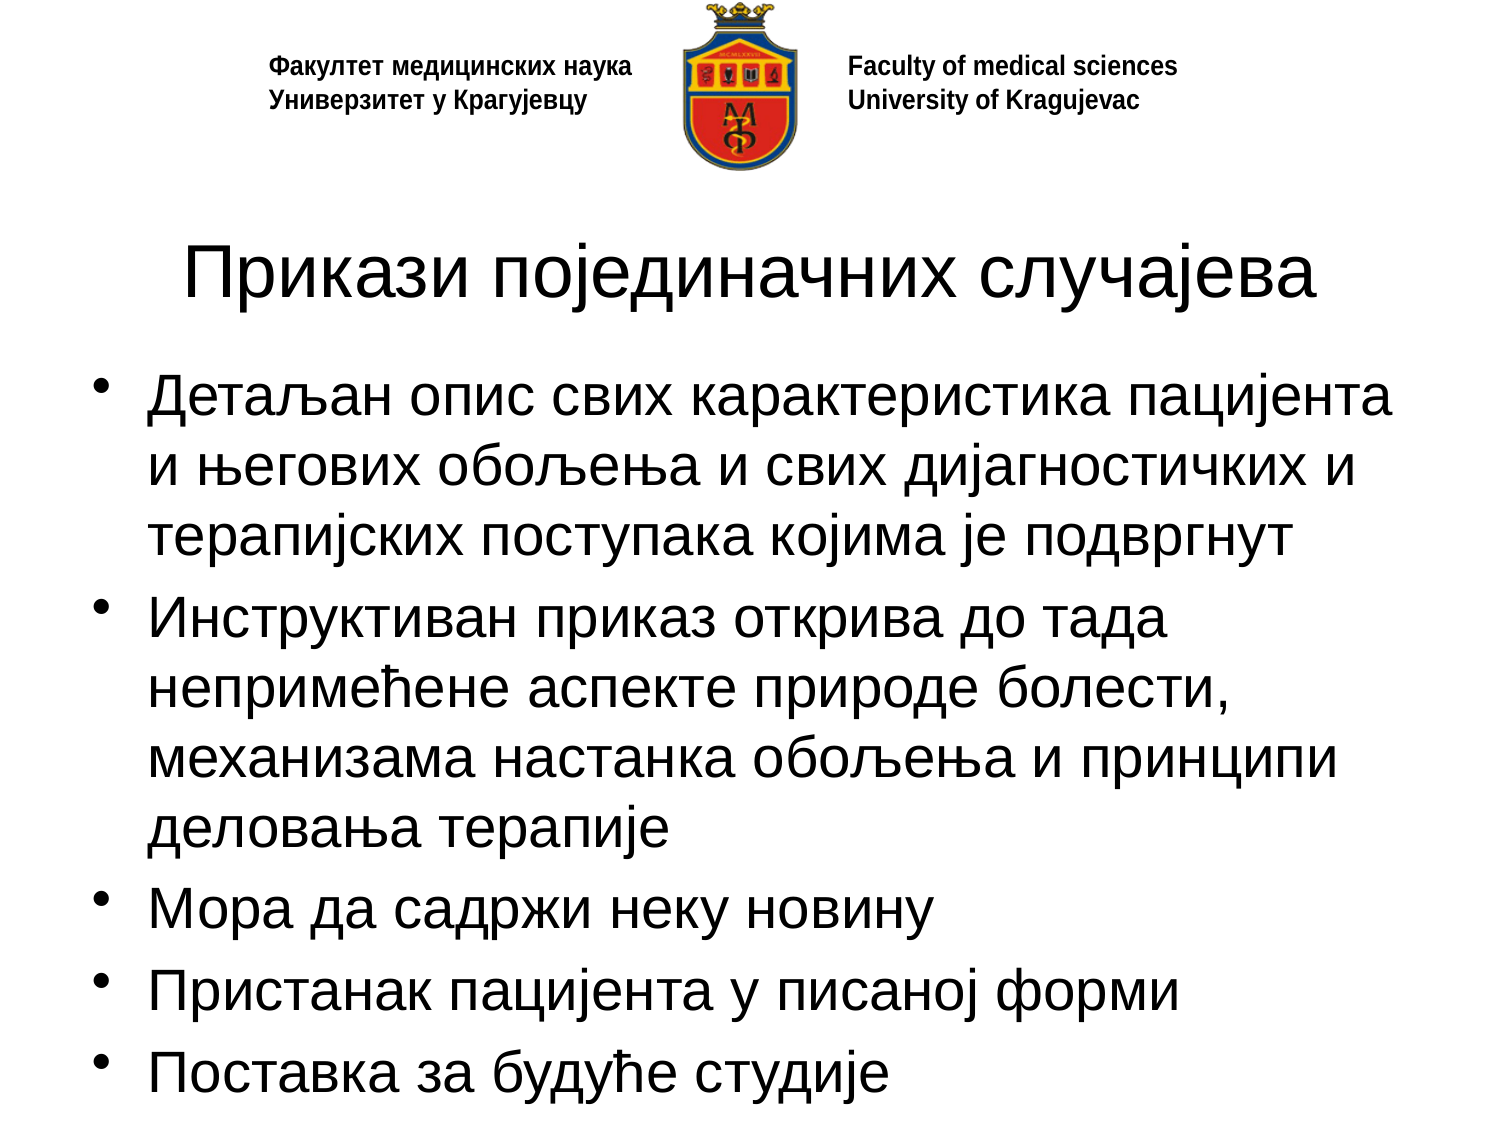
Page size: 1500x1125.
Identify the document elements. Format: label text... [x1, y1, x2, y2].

list Детаљан опис свих карактеристика пацијента и његових обољења и свих дијагностичких и терапијских поступака којима је подвргнут Инструктиван приказ открива до тада непримећене аспекте природе болести, механизама настанка обољења и принципи деловања терапије Мора да садржи неку новину Пристанак пацијента у писаној форми Поставка за будуће студије [76, 349, 1424, 1125]
title Прикази појединачних случајева [74, 173, 1426, 362]
